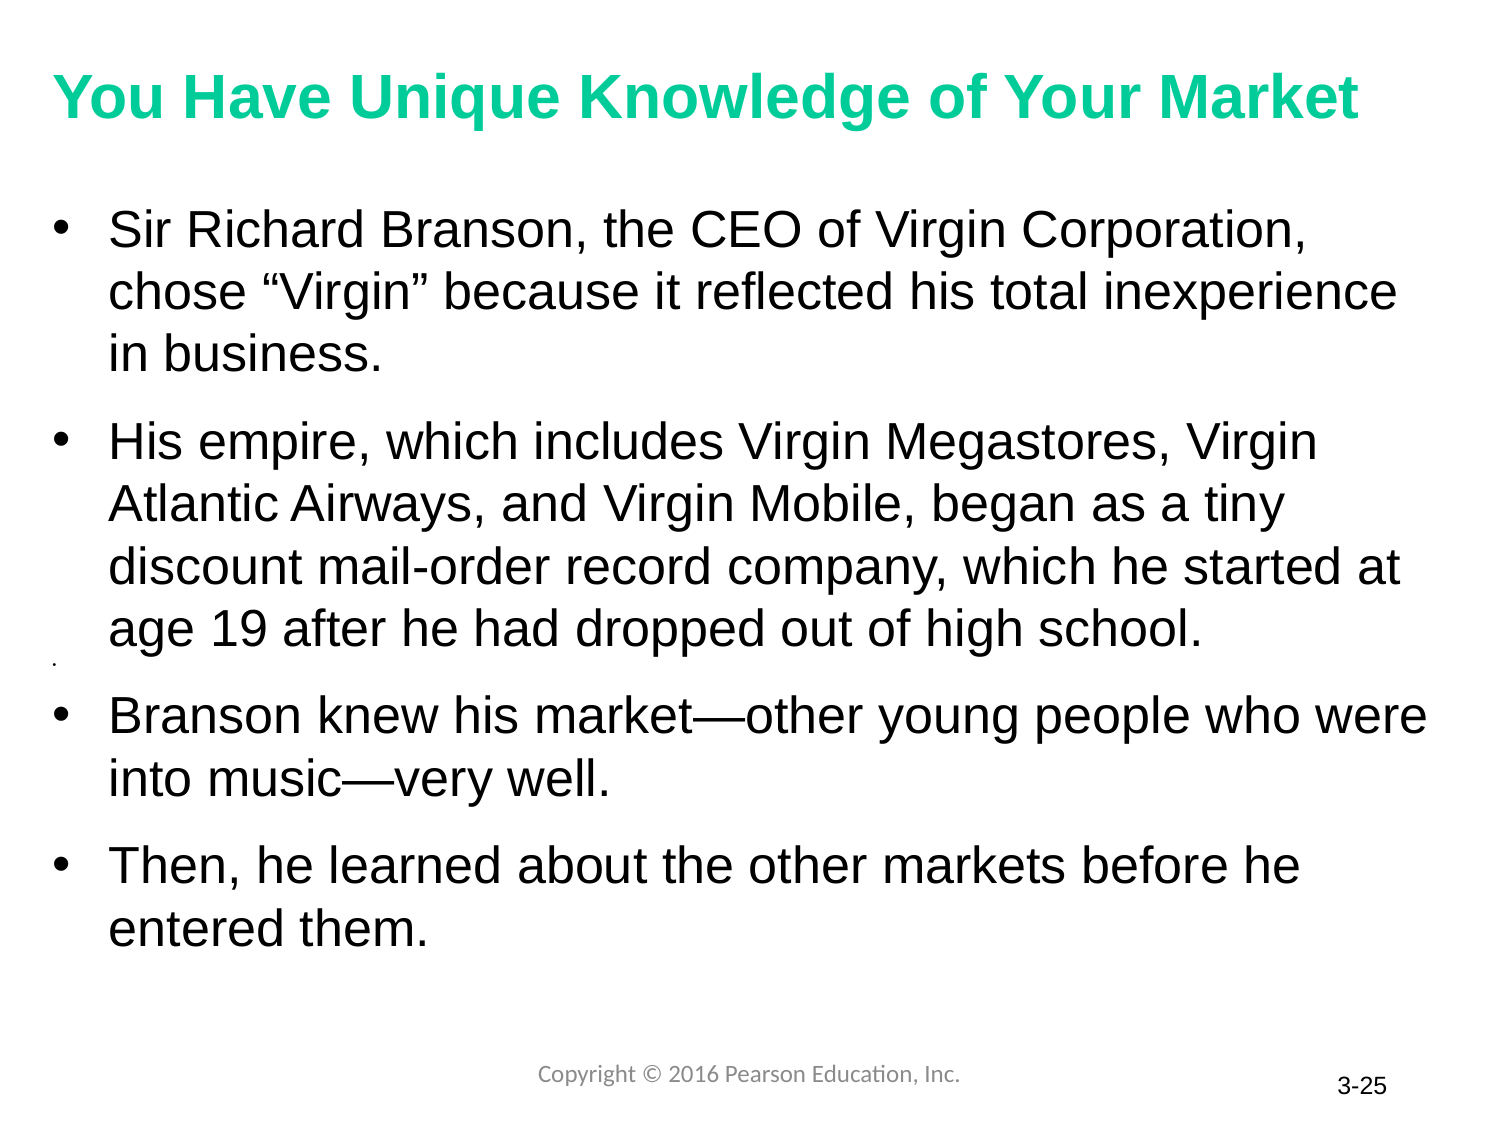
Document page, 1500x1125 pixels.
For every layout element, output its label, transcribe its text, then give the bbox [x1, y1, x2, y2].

title You Have Unique Knowledge of Your Market [37, 0, 1388, 187]
list Sir Richard Branson, the CEO of Virgin Corporation, chose “Virgin” because it reflected his total inexperience in business. His empire, which includes Virgin Megastores, Virgin Atlantic Airways, and Virgin Mobile, began as a tiny discount mail-order record company, which he started at age 19 after he had dropped out of high school. Branson knew his market—other young people who were into music—very well. Then, he learned about the other markets before he entered them. [37, 187, 1463, 1063]
footer Copyright © 2016 Pearson Education, Inc. [512, 1063, 988, 1103]
